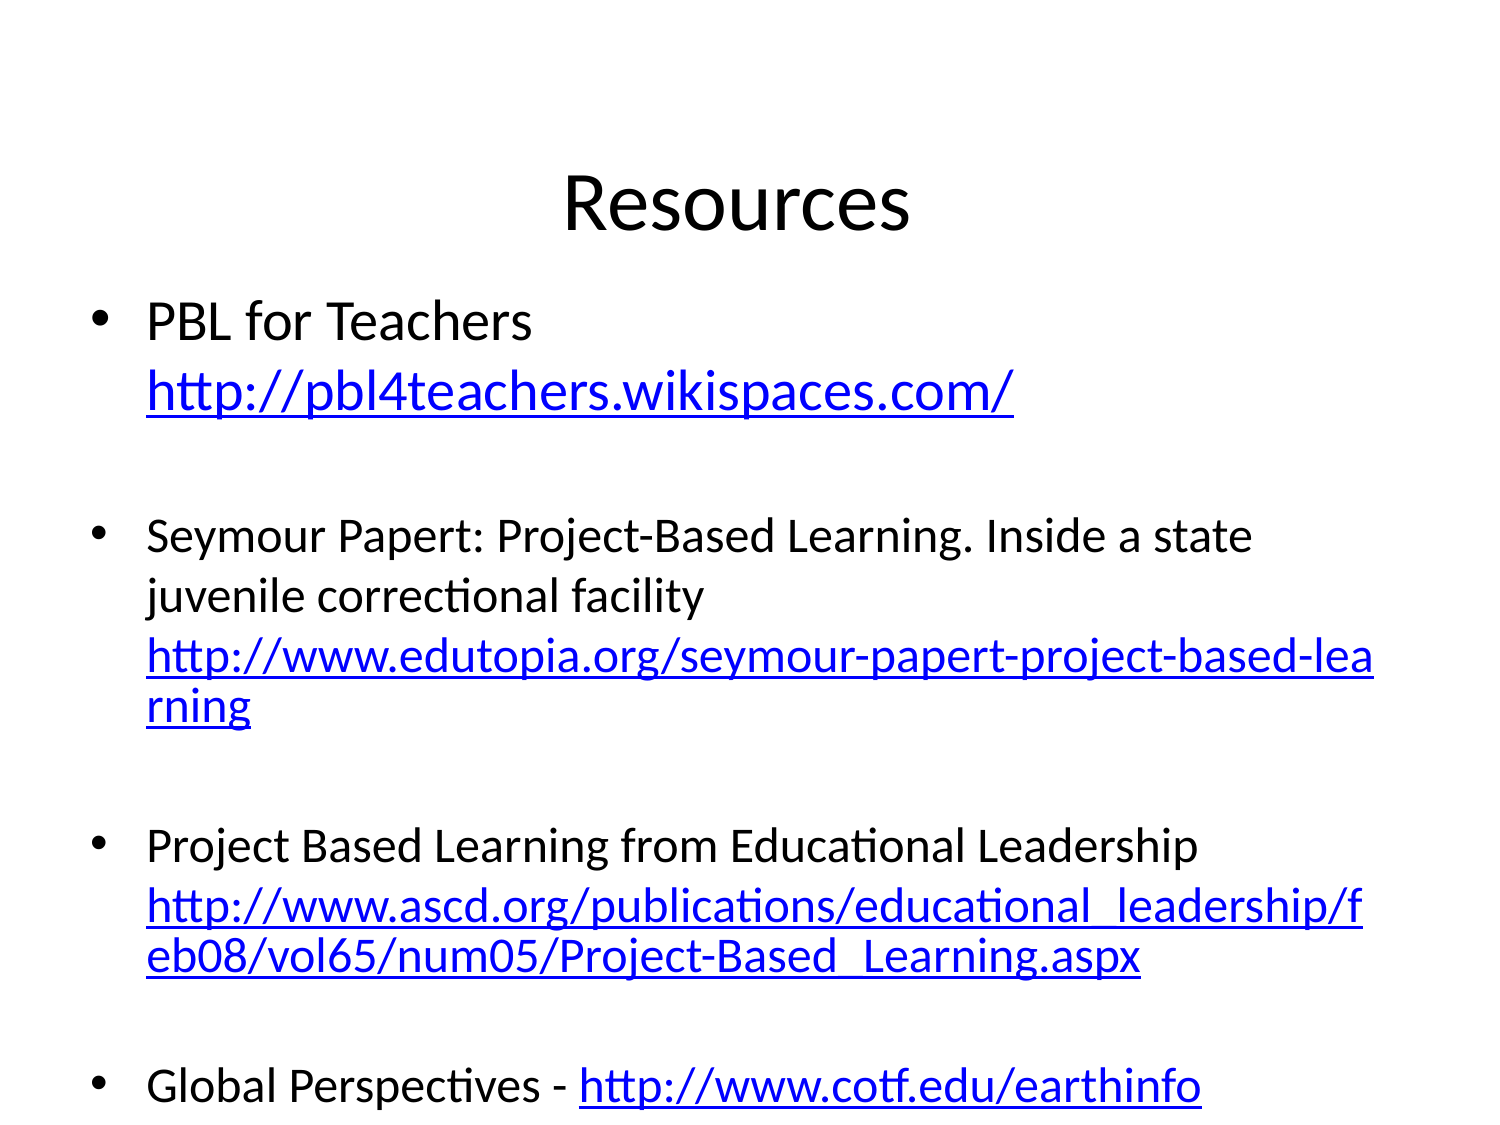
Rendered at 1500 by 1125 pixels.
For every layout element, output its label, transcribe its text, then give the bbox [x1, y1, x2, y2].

title Resources [62, 137, 1413, 326]
list PBL for Teachers http://pbl4teachers.wikispaces.com/ Seymour Papert: Project-Based Learning. Inside a state juvenile correctional facility http://www.edutopia.org/seymour-papert-project-based-learning Project Based Learning from Educational Leadership http://www.ascd.org/publications/educational_leadership/feb08/vol65/num05/Project-Based_Learning.aspx Global Perspectives - http://www.cotf.edu/earthinfo [74, 274, 1401, 1018]
